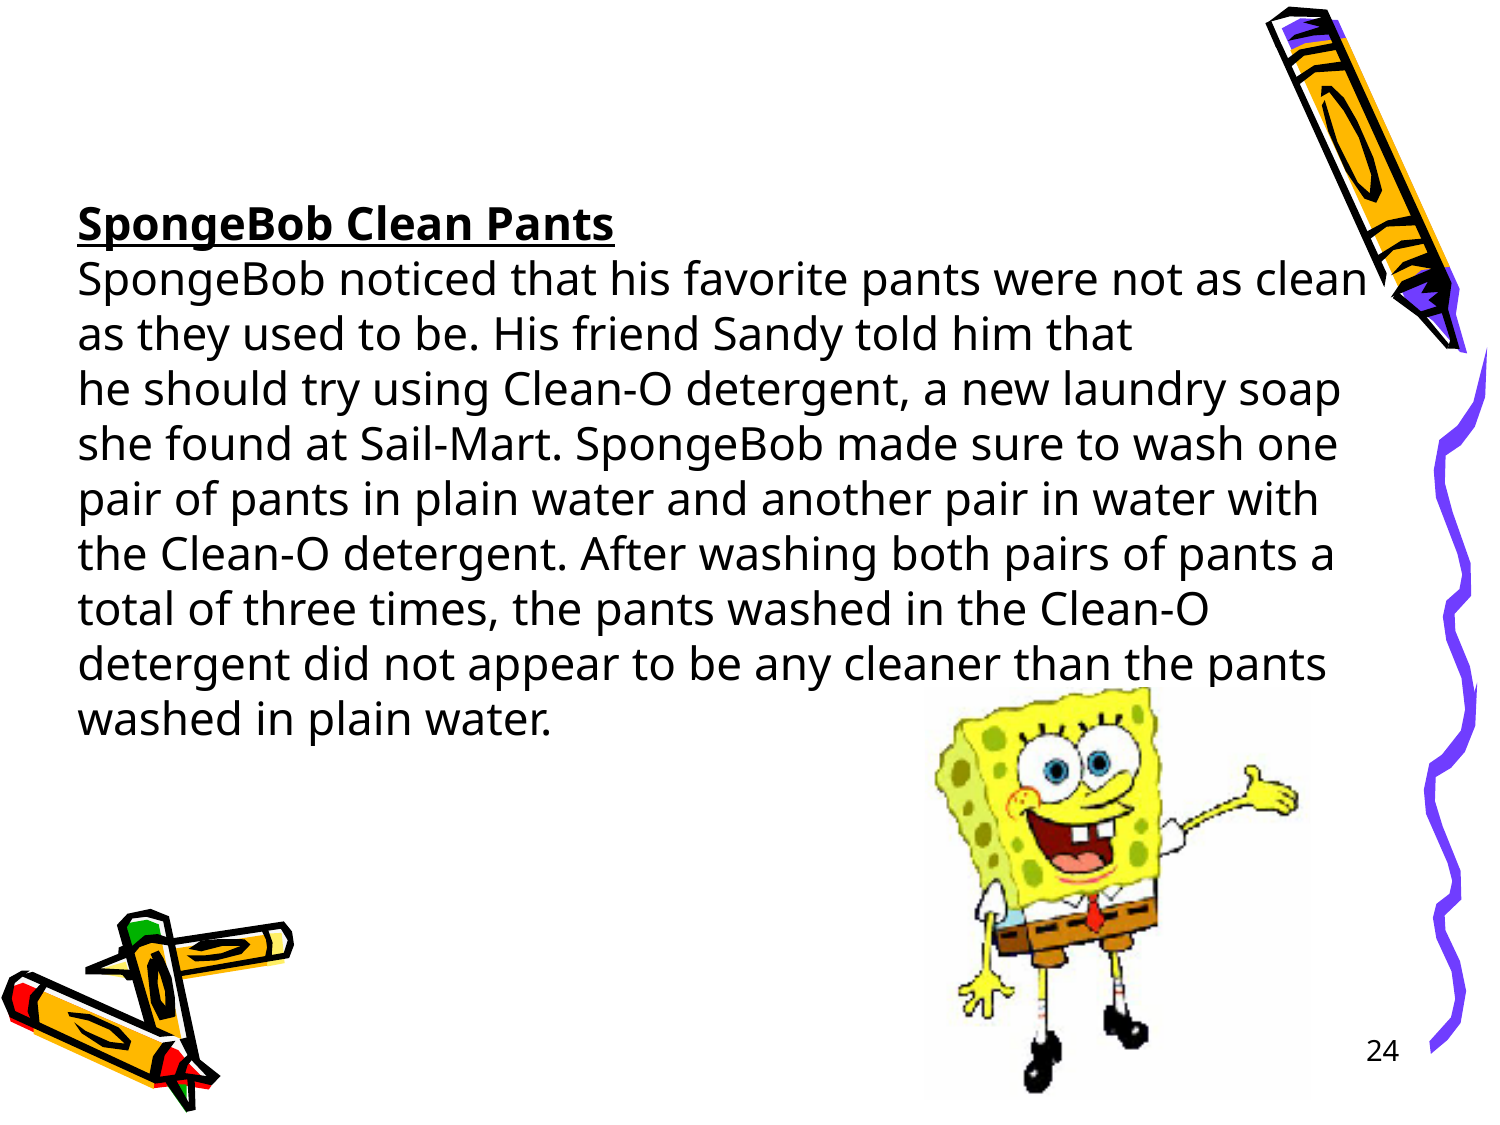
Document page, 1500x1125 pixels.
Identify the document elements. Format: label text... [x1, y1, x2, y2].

text_box SpongeBob Clean Pants SpongeBob noticed that his favorite pants were not as clean as they used to be. His friend Sandy told him that he should try using Clean-O detergent, a new laundry soap she found at Sail-Mart. SpongeBob made sure to wash one pair of pants in plain water and another pair in water with the Clean-O detergent. After washing both pairs of pants a total of three times, the pants washed in the Clean-O detergent did not appear to be any cleaner than the pants washed in plain water. [62, 187, 1388, 752]
slide_number 24 [1315, 1024, 1415, 1101]
picture [924, 687, 1311, 1101]
